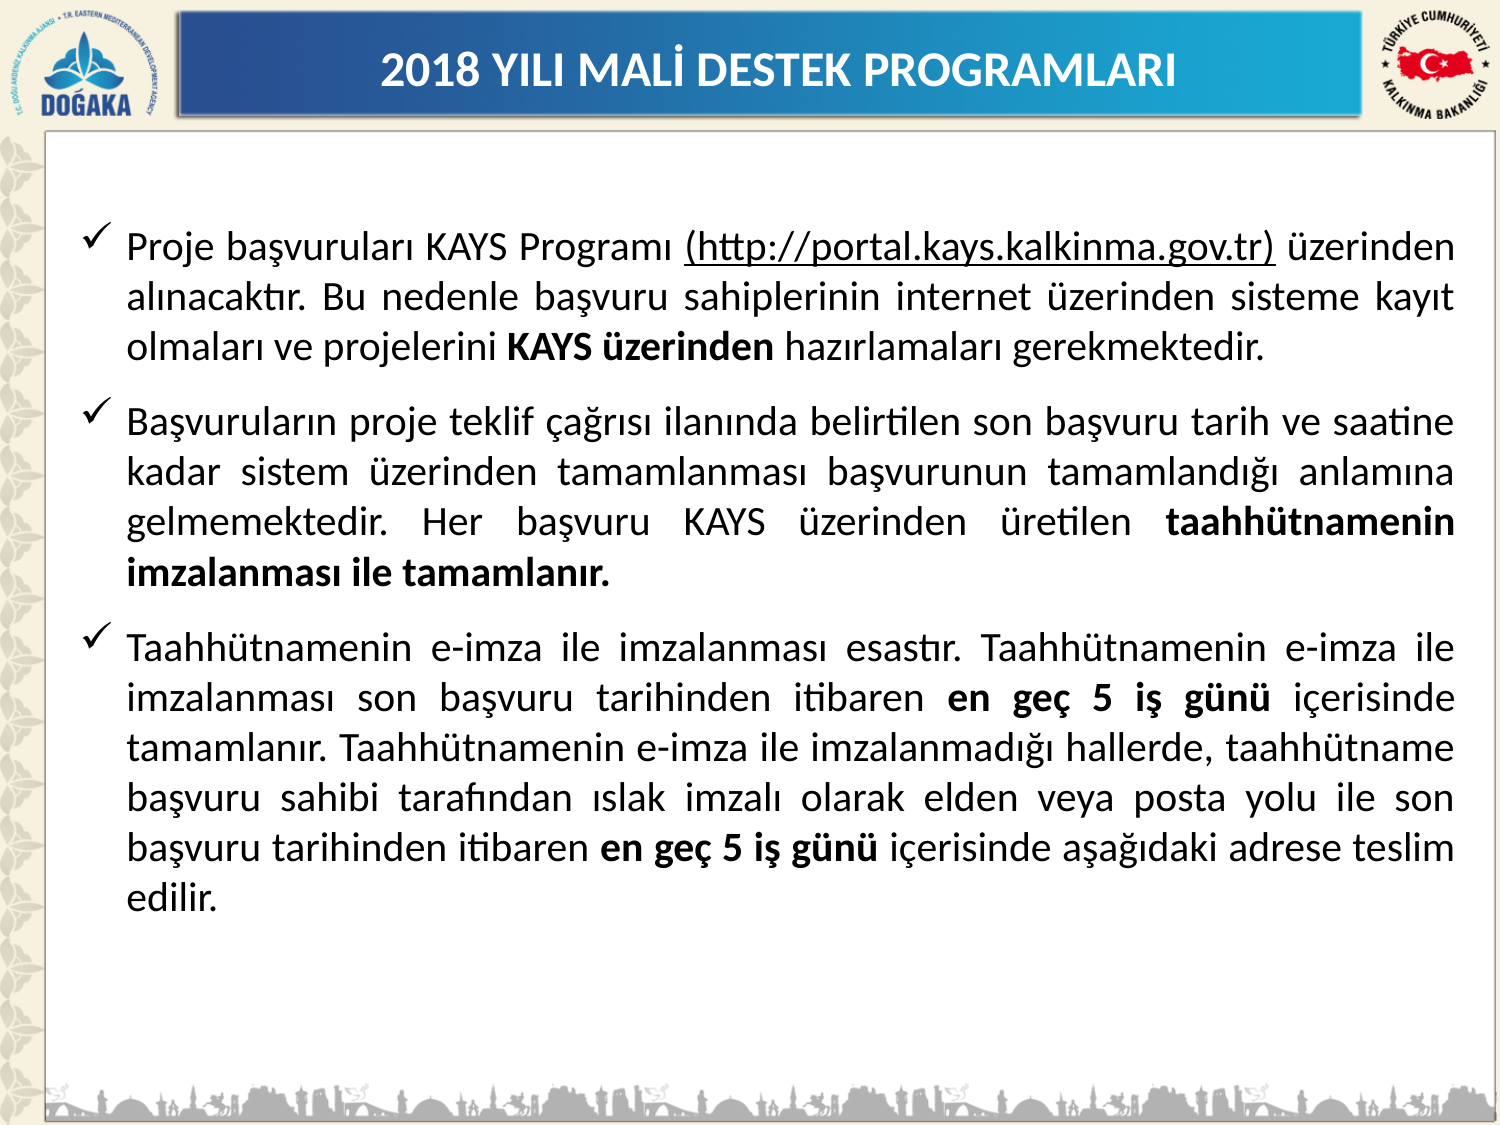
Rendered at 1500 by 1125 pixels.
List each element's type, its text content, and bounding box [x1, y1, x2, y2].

picture [0, 0, 1500, 1125]
text_box Proje başvuruları KAYS Programı (http://portal.kays.kalkinma.gov.tr) üzerinden alınacaktır. Bu nedenle başvuru sahiplerinin internet üzerinden sisteme kayıt olmaları ve projelerini KAYS üzerinden hazırlamaları gerekmektedir. Başvuruların proje teklif çağrısı ilanında belirtilen son başvuru tarih ve saatine kadar sistem üzerinden tamamlanması başvurunun tamamlandığı anlamına gelmemektedir. Her başvuru KAYS üzerinden üretilen taahhütnamenin imzalanması ile tamamlanır. Taahhütnamenin e-imza ile imzalanması esastır. Taahhütnamenin e-imza ile imzalanması son başvuru tarihinden itibaren en geç 5 iş günü içerisinde tamamlanır. Taahhütnamenin e-imza ile imzalanmadığı hallerde, taahhütname başvuru sahibi tarafından ıslak imzalı olarak elden veya posta yolu ile son başvuru tarihinden itibaren en geç 5 iş günü içerisinde aşağıdaki adrese teslim edilir. [64, 136, 1471, 1002]
text_box 2018 YILI MALİ DESTEK PROGRAMLARI [147, 0, 1412, 138]
